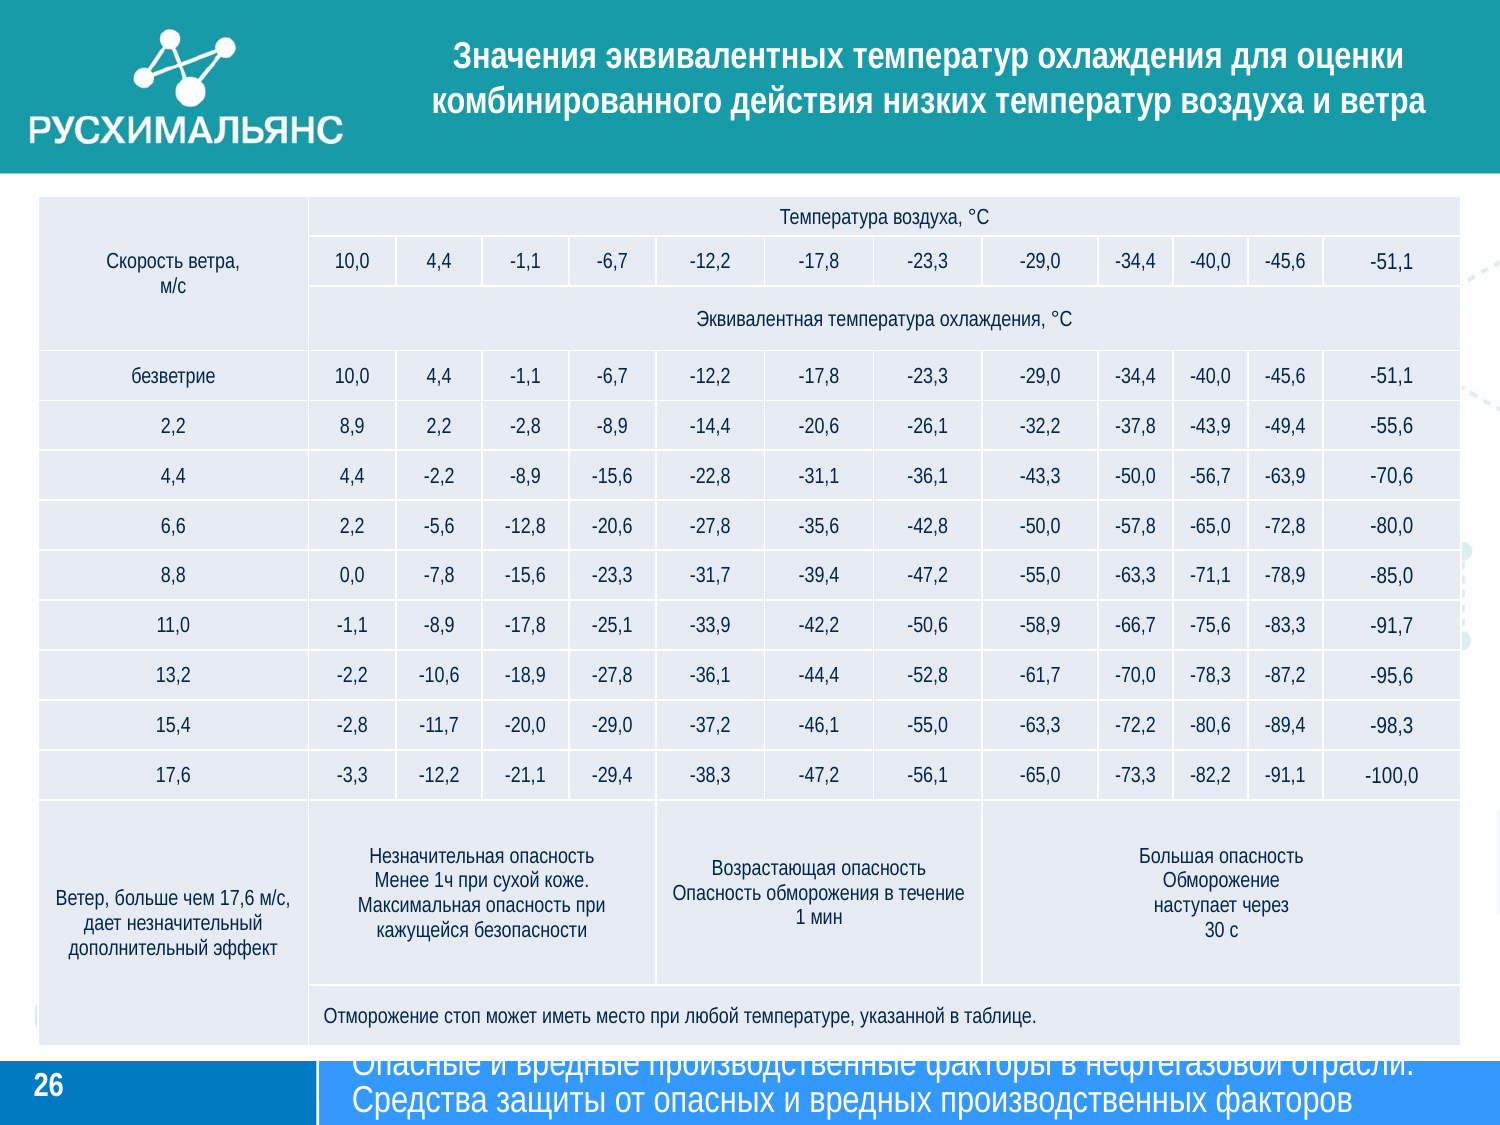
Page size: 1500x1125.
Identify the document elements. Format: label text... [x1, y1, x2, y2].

footer Опасные и вредные производственные факторы в нефтегазовой отрасли. Средства защиты от опасных и вредных производственных факторов [351, 1067, 1500, 1122]
picture [0, 0, 1500, 1061]
slide_number 25 [33, 1068, 278, 1122]
